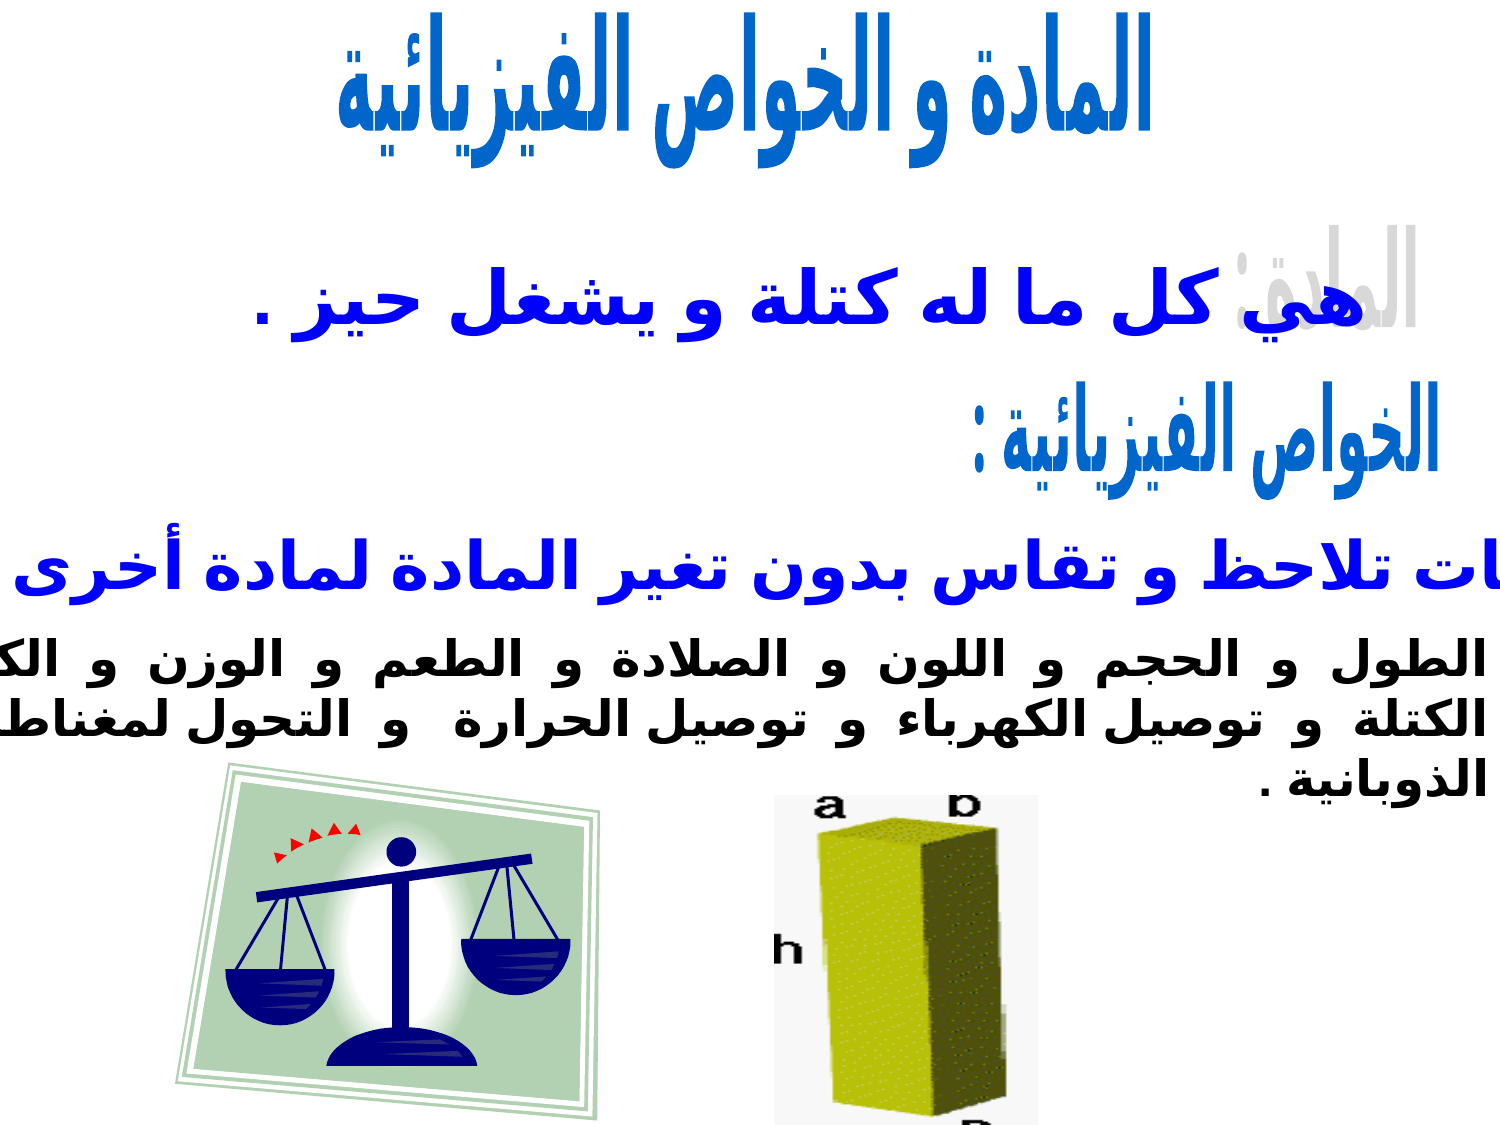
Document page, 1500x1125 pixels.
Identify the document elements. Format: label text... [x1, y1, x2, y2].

text_box هي صفات تلاحظ و تقاس بدون تغير المادة لمادة أخرى جديدة مثل : [0, 515, 1500, 618]
picture [774, 795, 1038, 1125]
text_box الطول و الحجم و اللون و الصلادة و الطعم و الوزن و الكثافة الكتلة و توصيل الكهرباء و توصيل الحرارة و التحول لمغناطيس الذوبانية . [0, 618, 1500, 814]
text_box هي كل ما له كتلة و يشغل حيز . [237, 241, 1383, 347]
picture [174, 762, 600, 1121]
